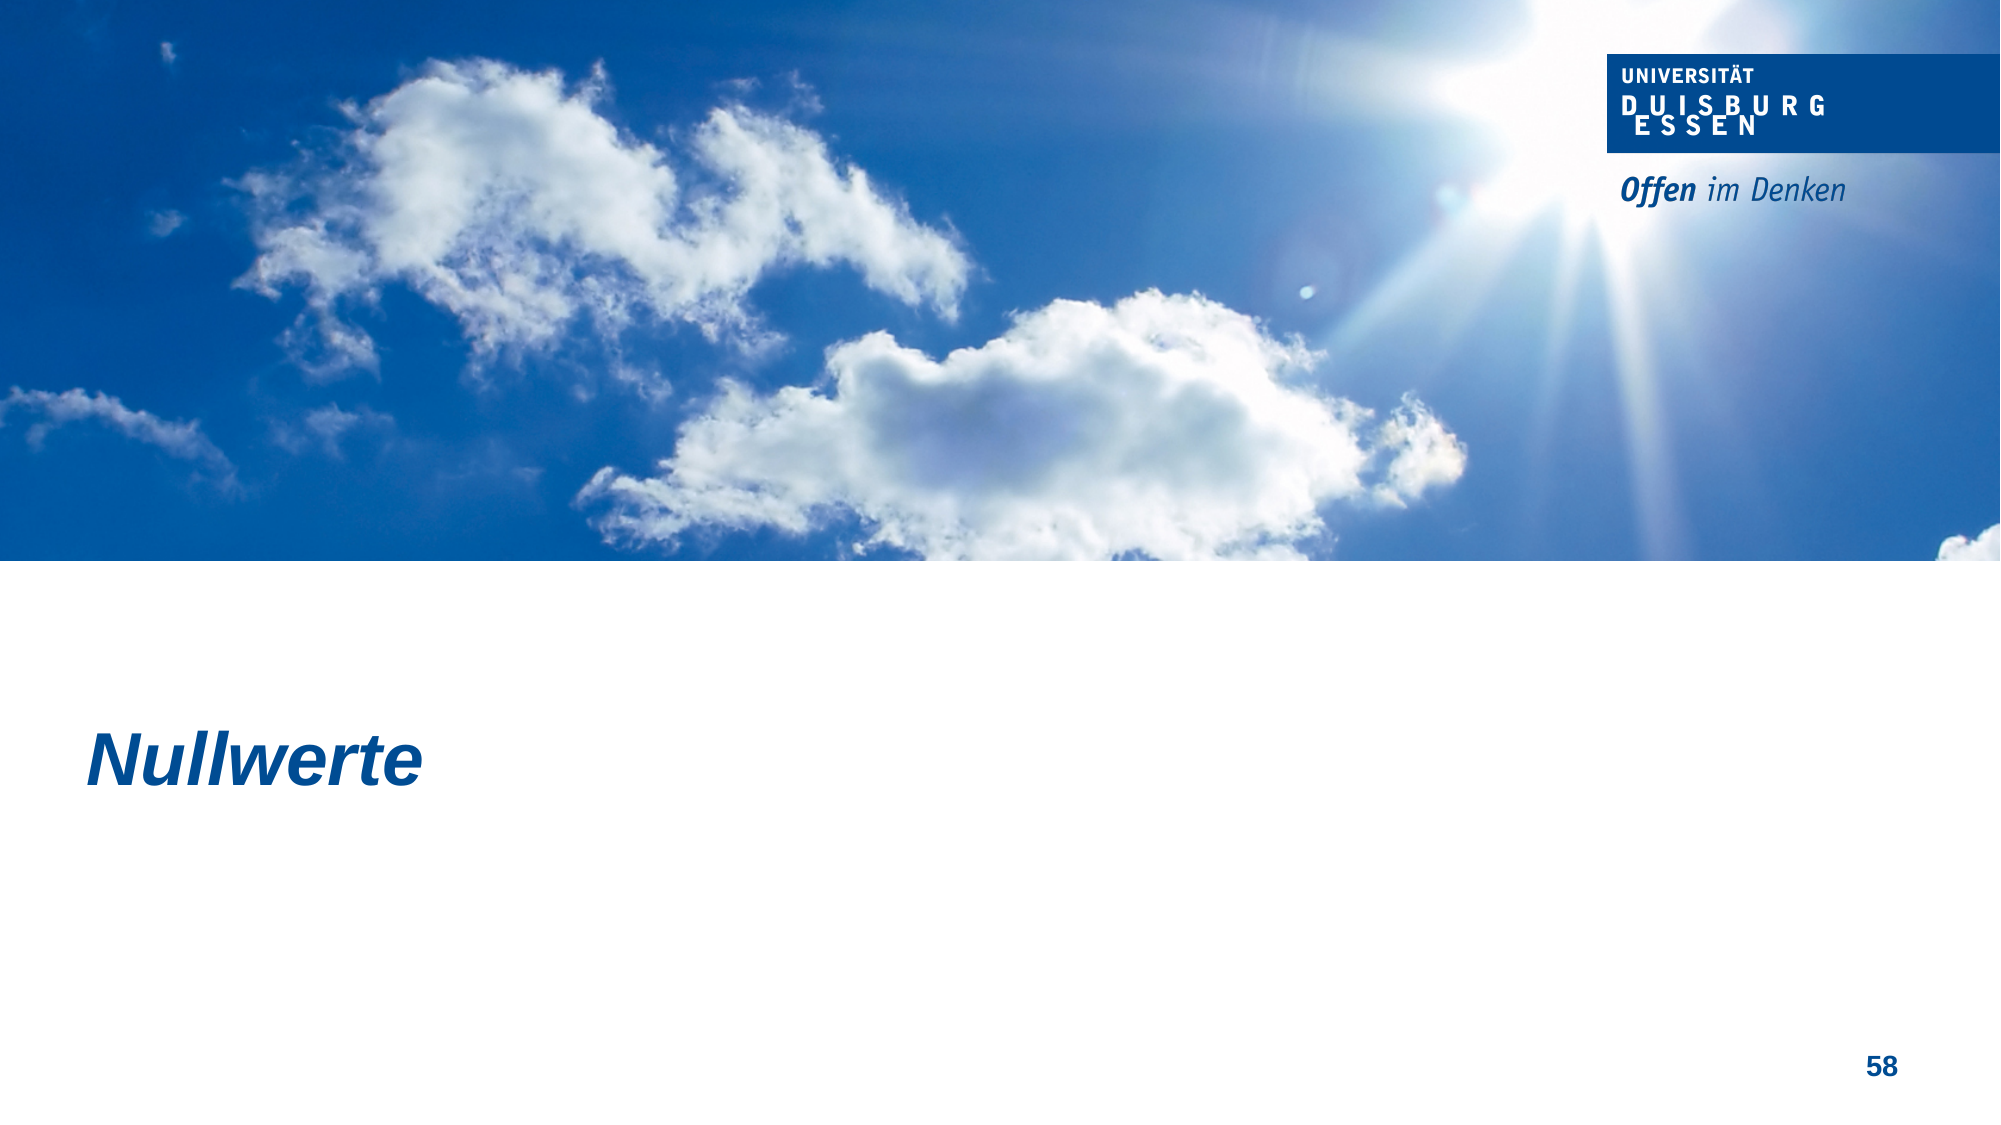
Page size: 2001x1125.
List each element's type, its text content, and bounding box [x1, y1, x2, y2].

picture [0, 0, 2000, 561]
list Nullwerte [86, 710, 1276, 789]
slide_number 58 [1677, 1039, 1914, 1081]
